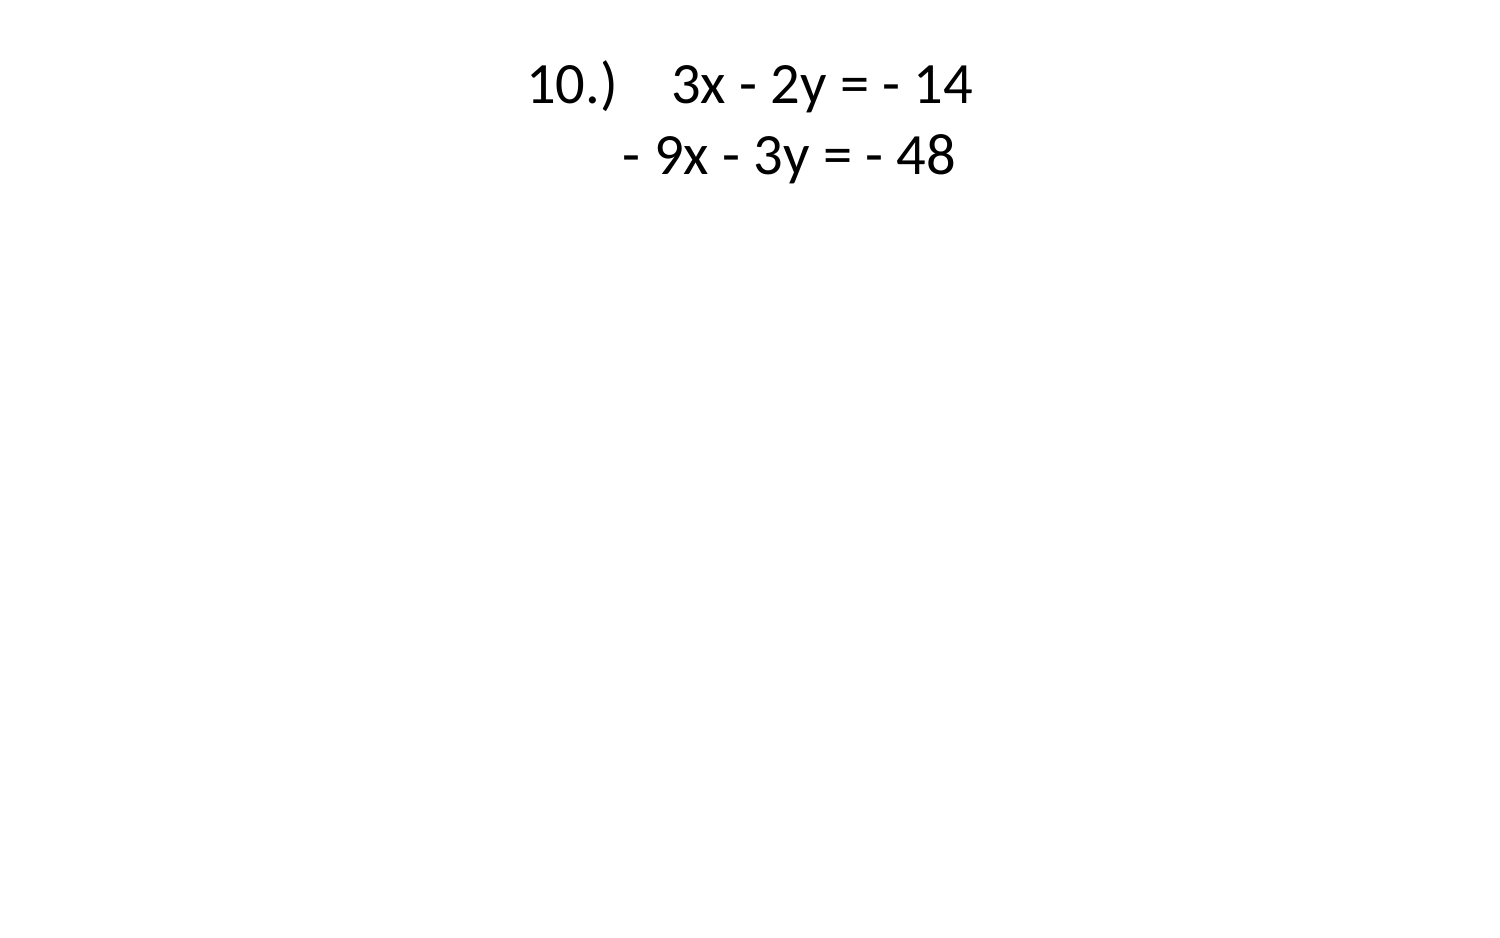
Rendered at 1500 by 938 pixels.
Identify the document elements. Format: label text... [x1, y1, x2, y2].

title 10.) 3x - 2y = - 14 - 9x - 3y = - 48 [75, 37, 1425, 194]
